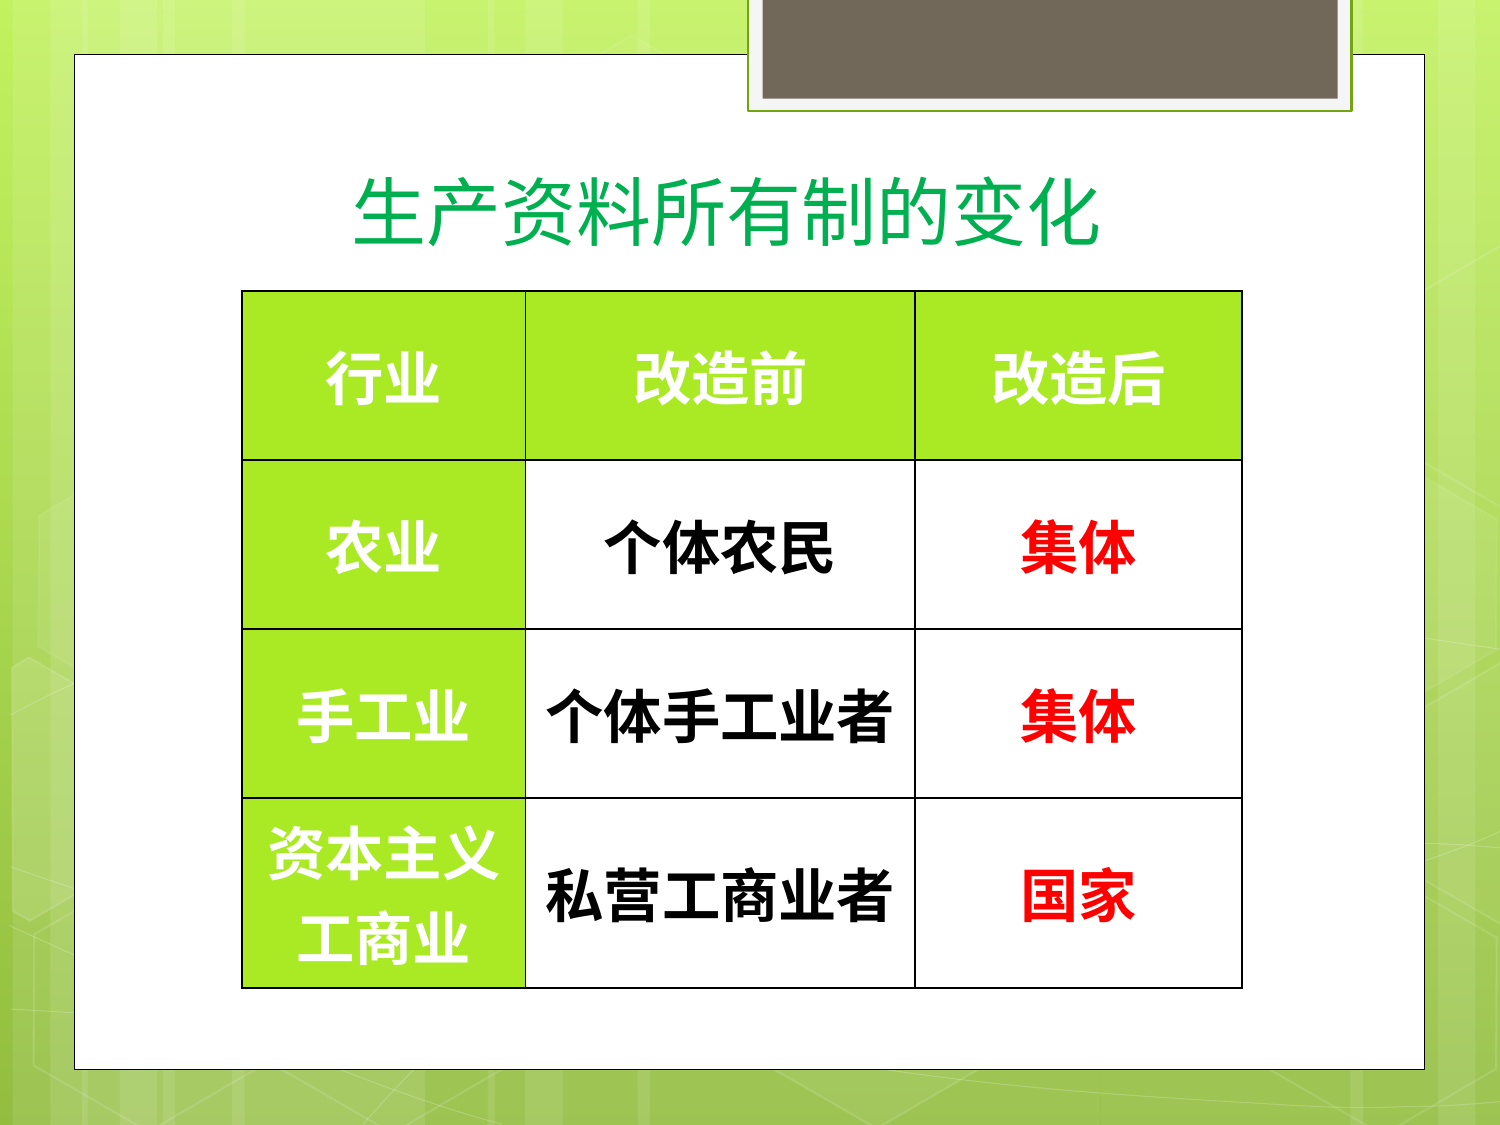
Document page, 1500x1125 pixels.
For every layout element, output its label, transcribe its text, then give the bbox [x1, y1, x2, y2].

table_cell 国家 [916, 799, 1241, 987]
table_cell 集体 [916, 630, 1241, 797]
table_header 行业 [243, 292, 525, 459]
table_cell 个体手工业者 [526, 630, 914, 797]
table_cell 农业 [243, 461, 525, 628]
table_cell 集体 [916, 461, 1241, 628]
table_header 改造后 [916, 292, 1241, 459]
table_cell 个体农民 [526, 461, 914, 628]
table_cell 手工业 [243, 630, 525, 797]
table_cell 私营工商业者 [526, 799, 914, 987]
table_cell 资本主义工商业 [243, 799, 525, 987]
text_box 生产资料所有制的变化 [336, 158, 1171, 263]
table_header 改造前 [526, 292, 914, 459]
